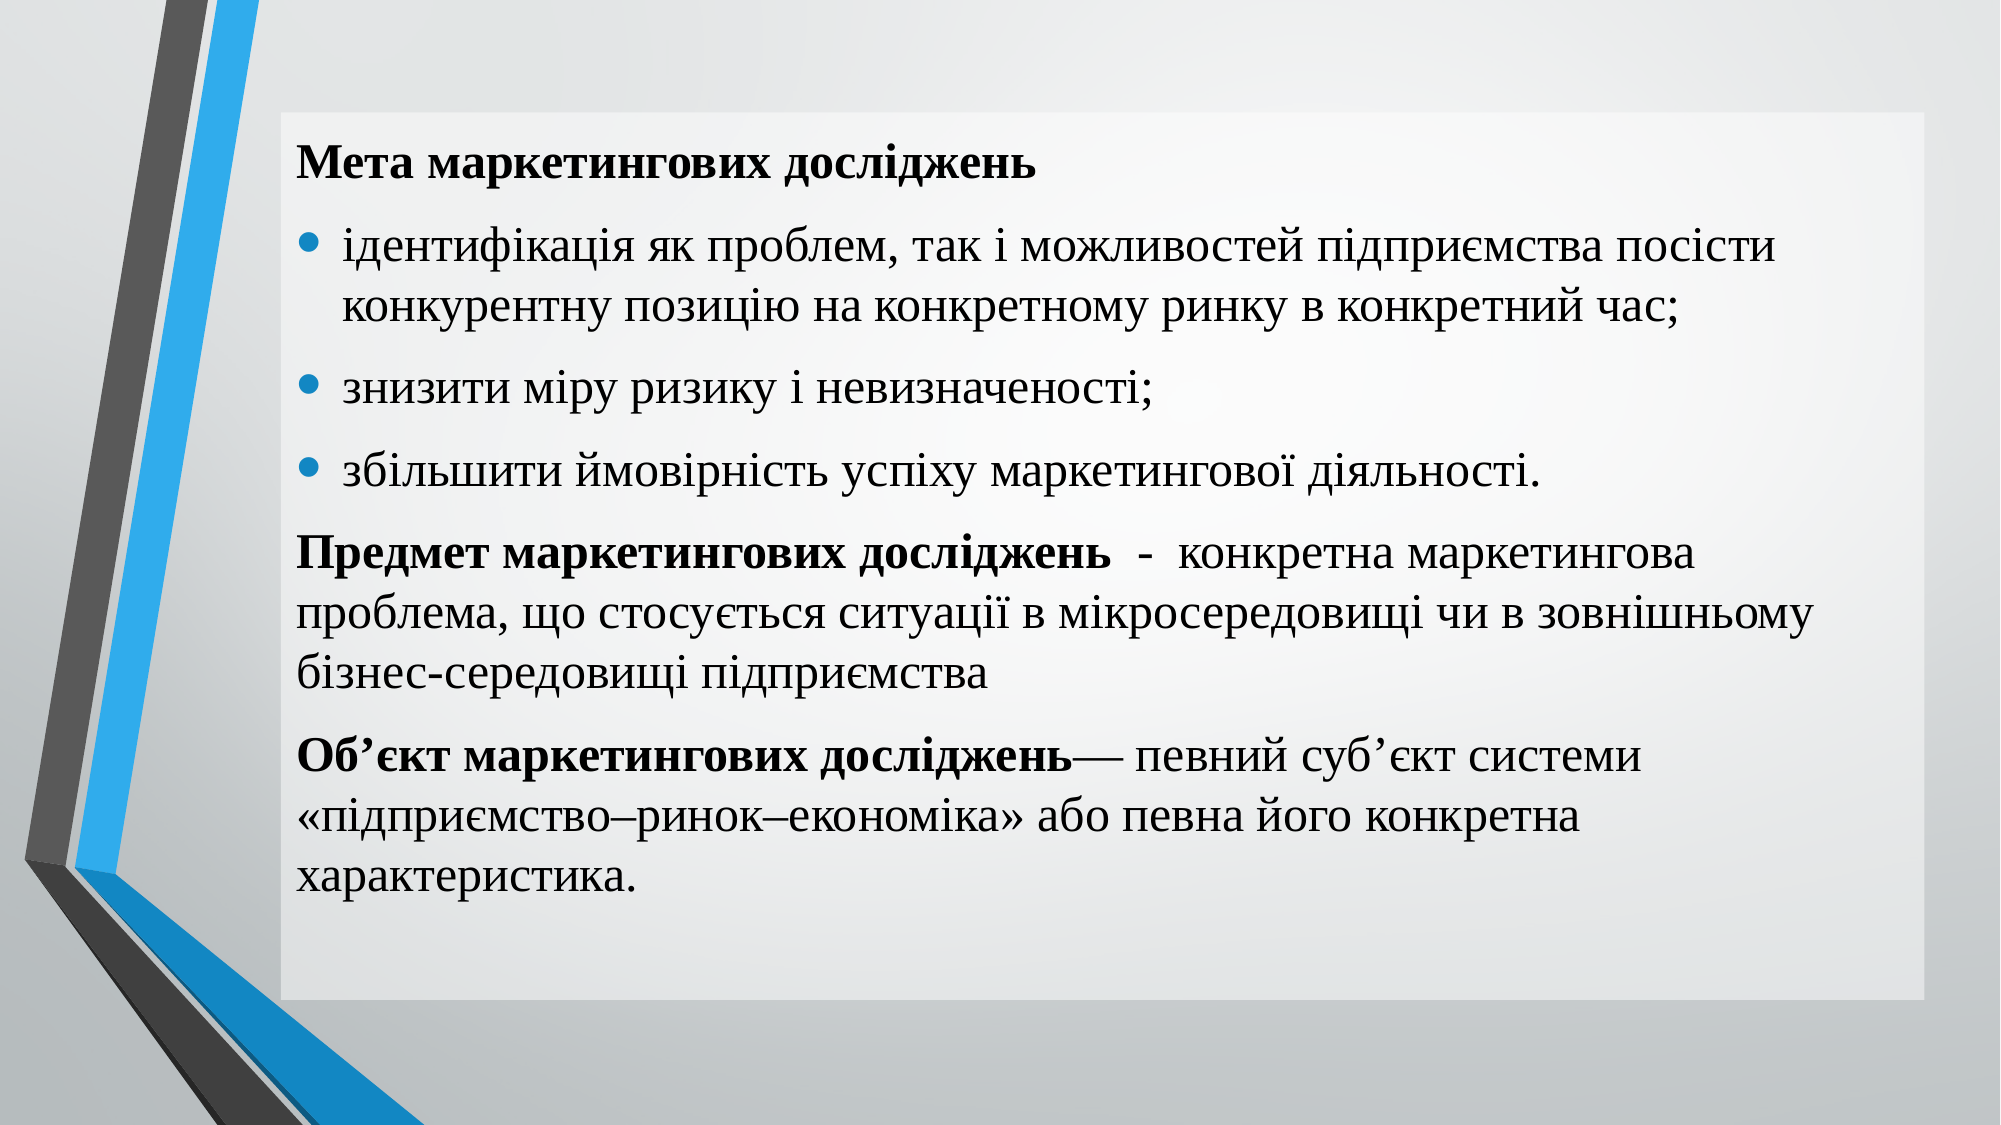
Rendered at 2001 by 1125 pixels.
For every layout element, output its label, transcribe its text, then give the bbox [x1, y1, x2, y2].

list Мета маркетингових досліджень ідентифікація як проблем, так і можливостей підприємства посісти конкурентну позицію на конкретному ринку в конкретний час; знизити міру ризику і невизначеності; збільшити ймовірність успіху маркетингової діяльності. Предмет маркетингових досліджень - конкретна маркетингова проблема, що стосується ситуації в мікросередовищі чи в зовнішньому бізнес-середовищі підприємства Об’єкт маркетингових досліджень— певний суб’єкт системи «підприємство–ринок–економіка» або певна його конкретна характеристика. [280, 112, 1925, 1000]
